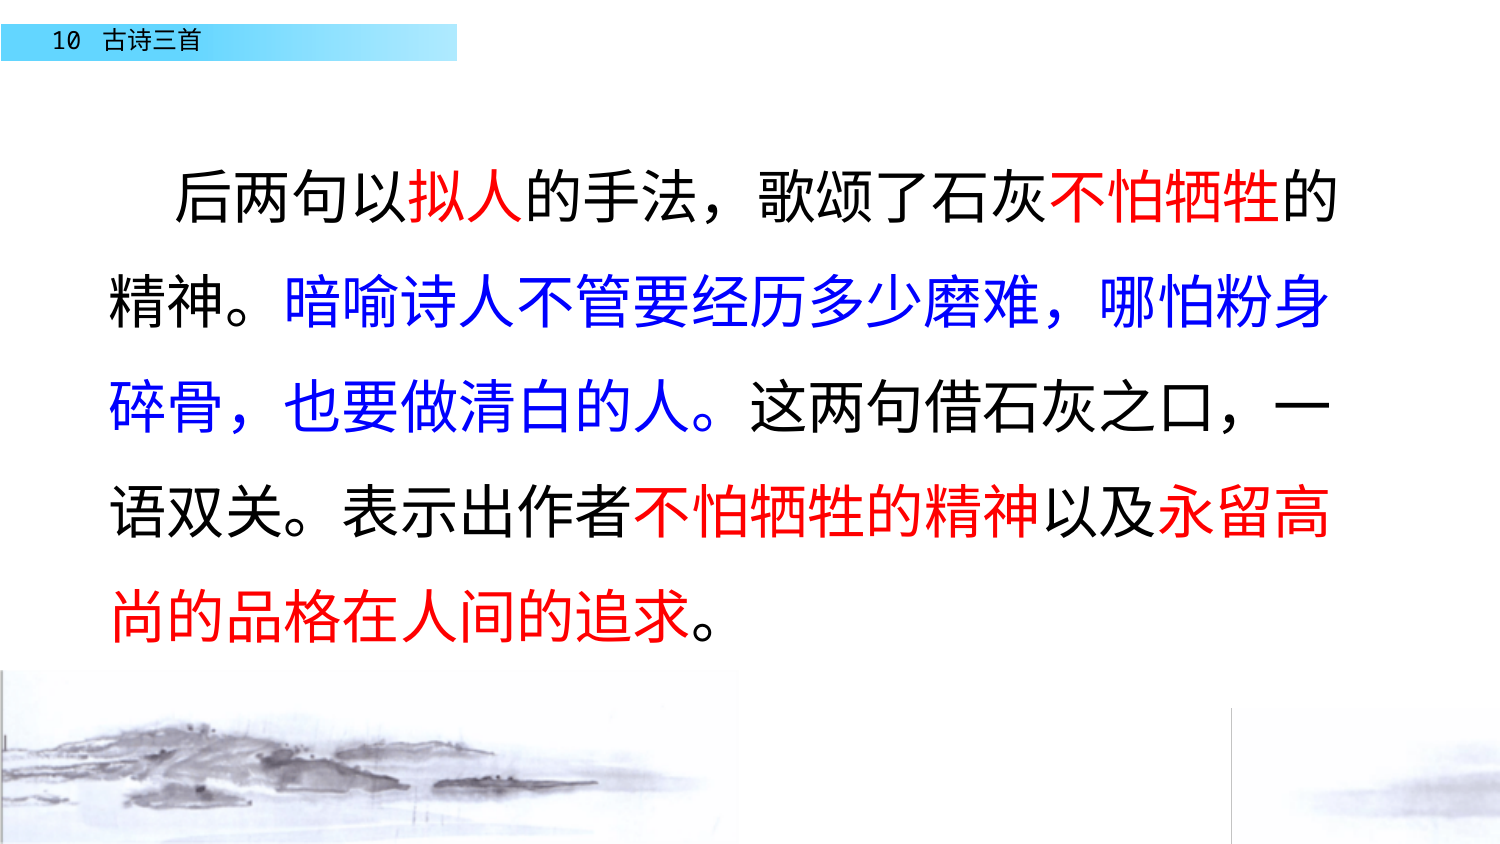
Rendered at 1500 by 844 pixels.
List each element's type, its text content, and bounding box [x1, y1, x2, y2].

picture [1230, 708, 1500, 844]
text_box 后两句以拟人的手法，歌颂了石灰不怕牺牲的精神。暗喻诗人不管要经历多少磨难，哪怕粉身碎骨，也要做清白的人。这两句借石灰之口，一语双关。表示出作者不怕牺牲的精神以及永留高尚的品格在人间的追求。 [93, 117, 1383, 658]
picture [0, 670, 739, 844]
